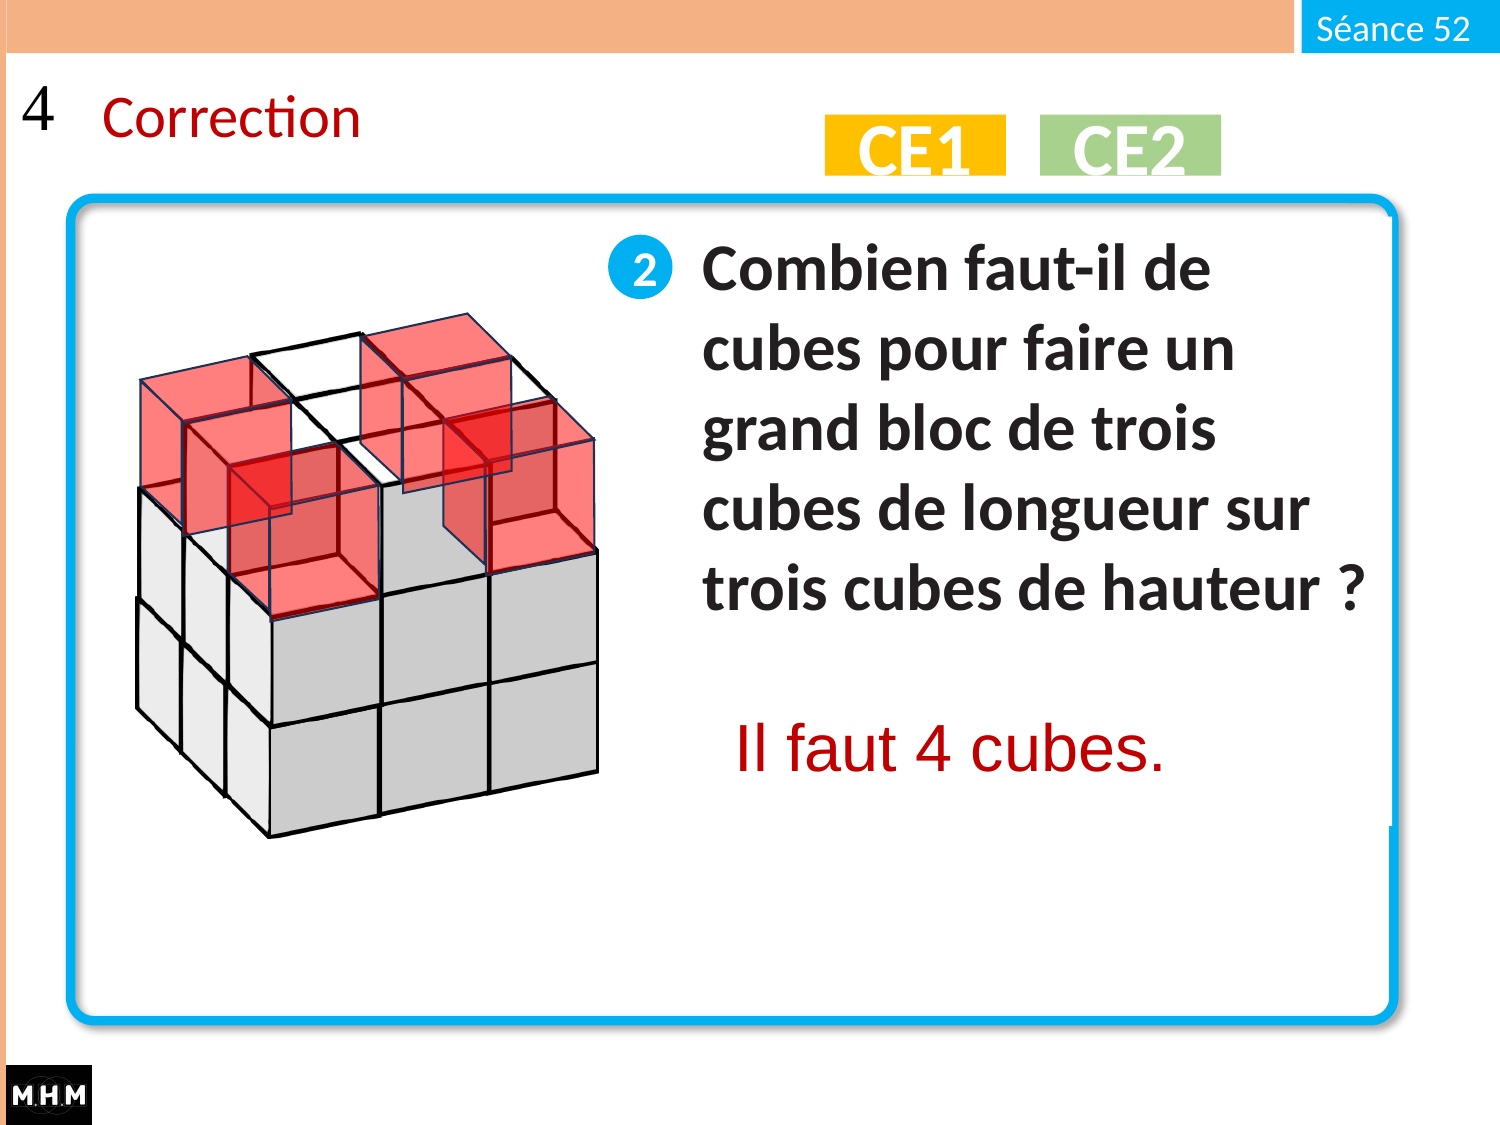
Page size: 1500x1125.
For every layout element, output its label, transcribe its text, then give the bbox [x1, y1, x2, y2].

text_box Combien faut-il de cubes pour faire un grand bloc de trois cubes de longueur sur trois cubes de hauteur ? [687, 216, 1393, 826]
text_box Il faut 4 cubes. [719, 692, 1361, 773]
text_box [360, 320, 524, 482]
text_box 2 [607, 233, 674, 301]
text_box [227, 449, 392, 610]
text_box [443, 403, 607, 565]
picture [6, 1065, 92, 1125]
picture [135, 331, 599, 839]
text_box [140, 363, 304, 525]
text_box CE1 [824, 114, 1007, 177]
title Correction [87, 32, 1382, 158]
text_box [69, 197, 1395, 1022]
picture [524, 331, 599, 403]
text_box CE2 [1039, 114, 1222, 177]
